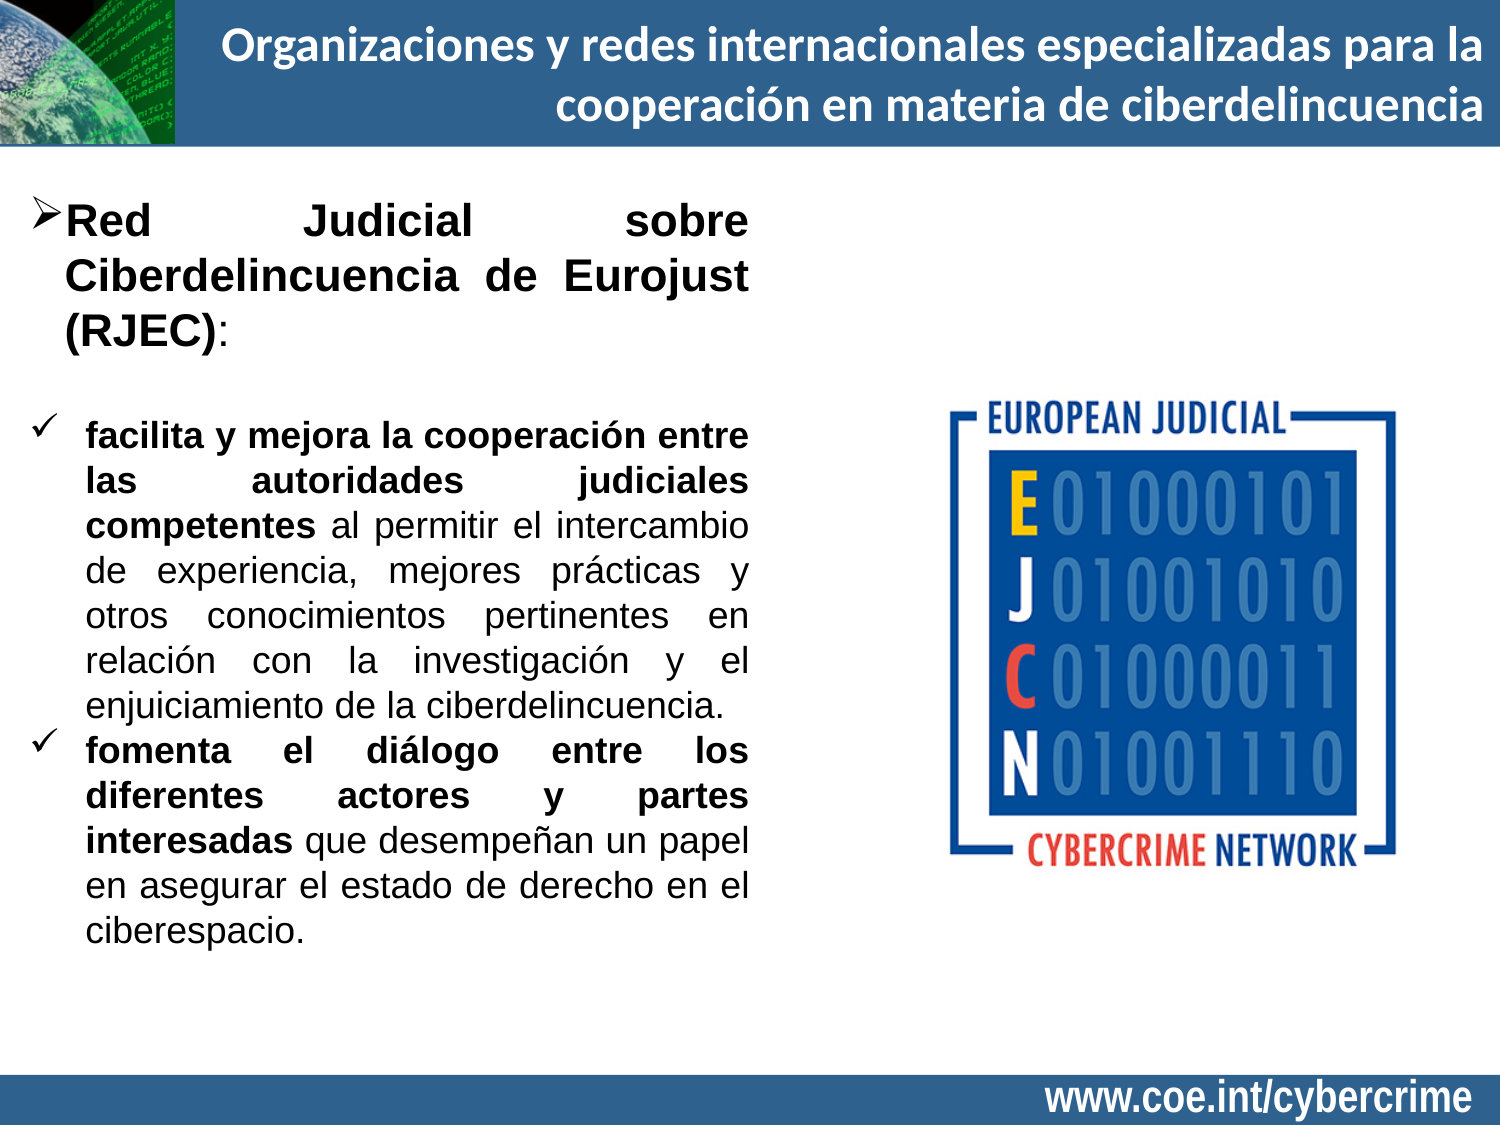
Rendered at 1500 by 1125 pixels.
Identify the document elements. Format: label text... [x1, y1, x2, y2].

text_box [0, 1073, 1030, 1125]
picture [0, 0, 175, 144]
picture [930, 384, 1415, 883]
text_box Red Judicial sobre Ciberdelincuencia de Eurojust (RJEC): facilita y mejora la cooperación entre las autoridades judiciales competentes al permitir el intercambio de experiencia, mejores prácticas y otros conocimientos pertinentes en relación con la investigación y el enjuiciamiento de la ciberdelincuencia. fomenta el diálogo entre los diferentes actores y partes interesadas que desempeñan un papel en asegurar el estado de derecho en el ciberespacio. [14, 183, 765, 959]
text_box www.coe.int/cybercrime [1030, 1059, 1500, 1125]
text_box Organizaciones y redes internacionales especializadas para la cooperación en materia de ciberdelincuencia [177, 0, 1500, 149]
